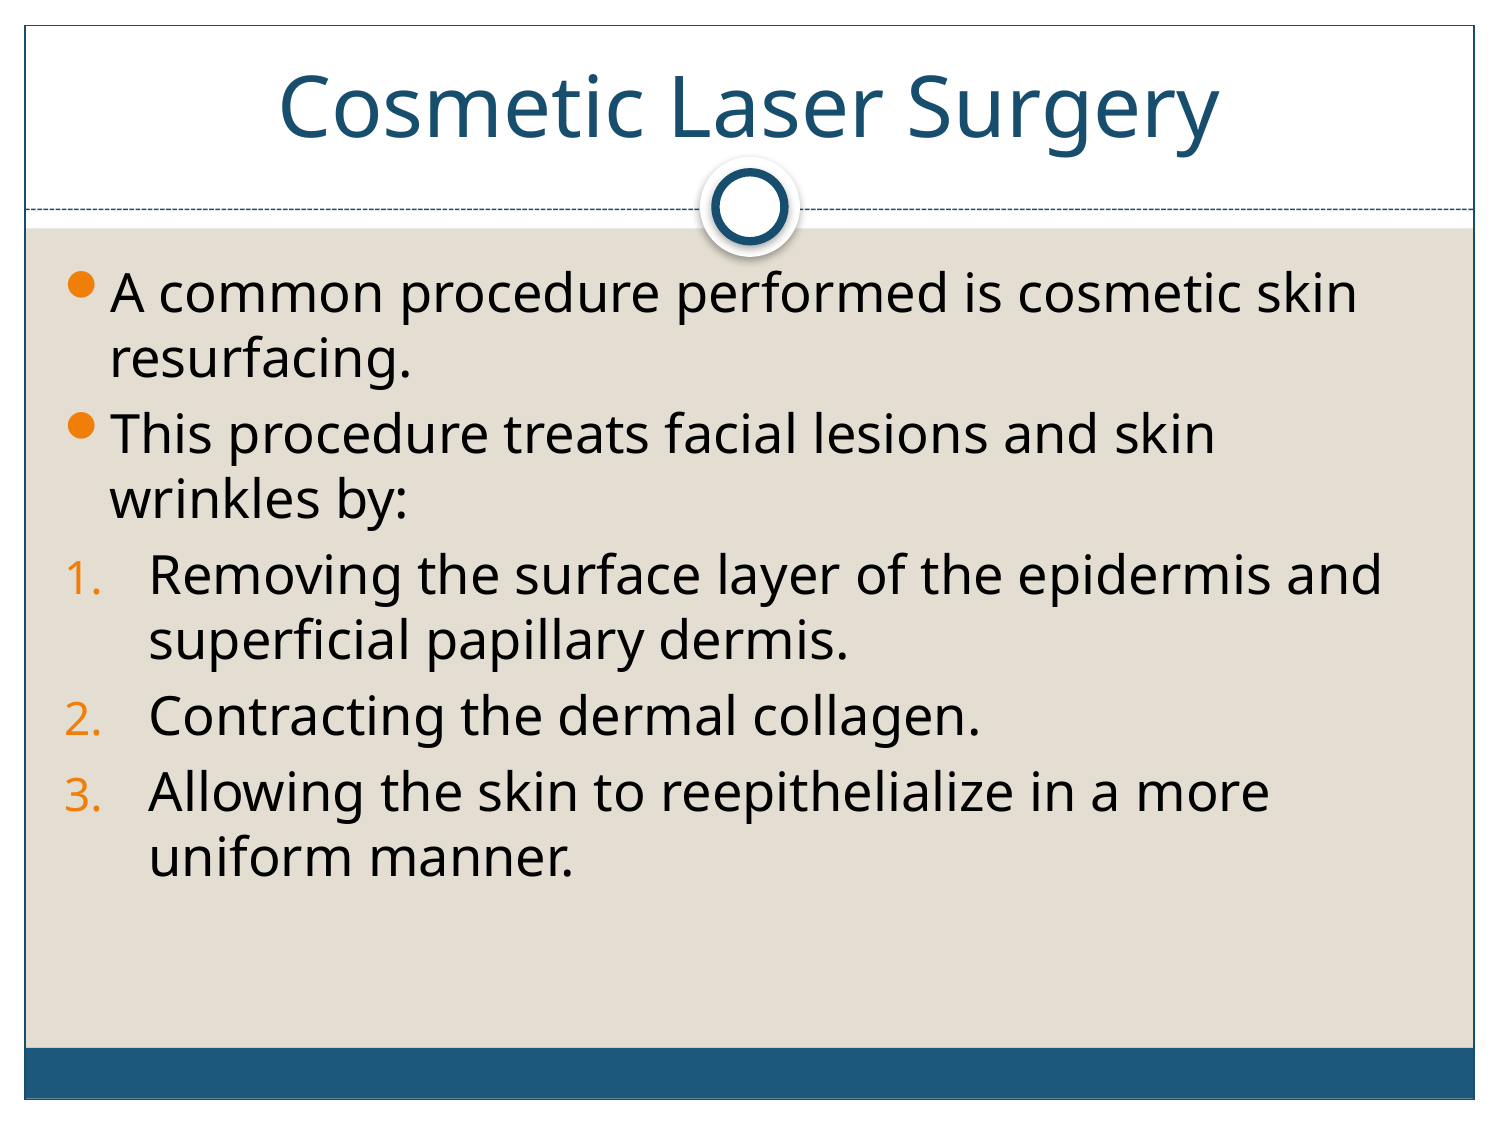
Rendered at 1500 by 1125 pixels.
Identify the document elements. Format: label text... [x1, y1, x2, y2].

list A common procedure performed is cosmetic skin resurfacing. This procedure treats facial lesions and skin wrinkles by: Removing the surface layer of the epidermis and superficial papillary dermis. Contracting the dermal collagen. Allowing the skin to reepithelialize in a more uniform manner. [49, 250, 1445, 1001]
title Cosmetic Laser Surgery [49, 37, 1450, 162]
